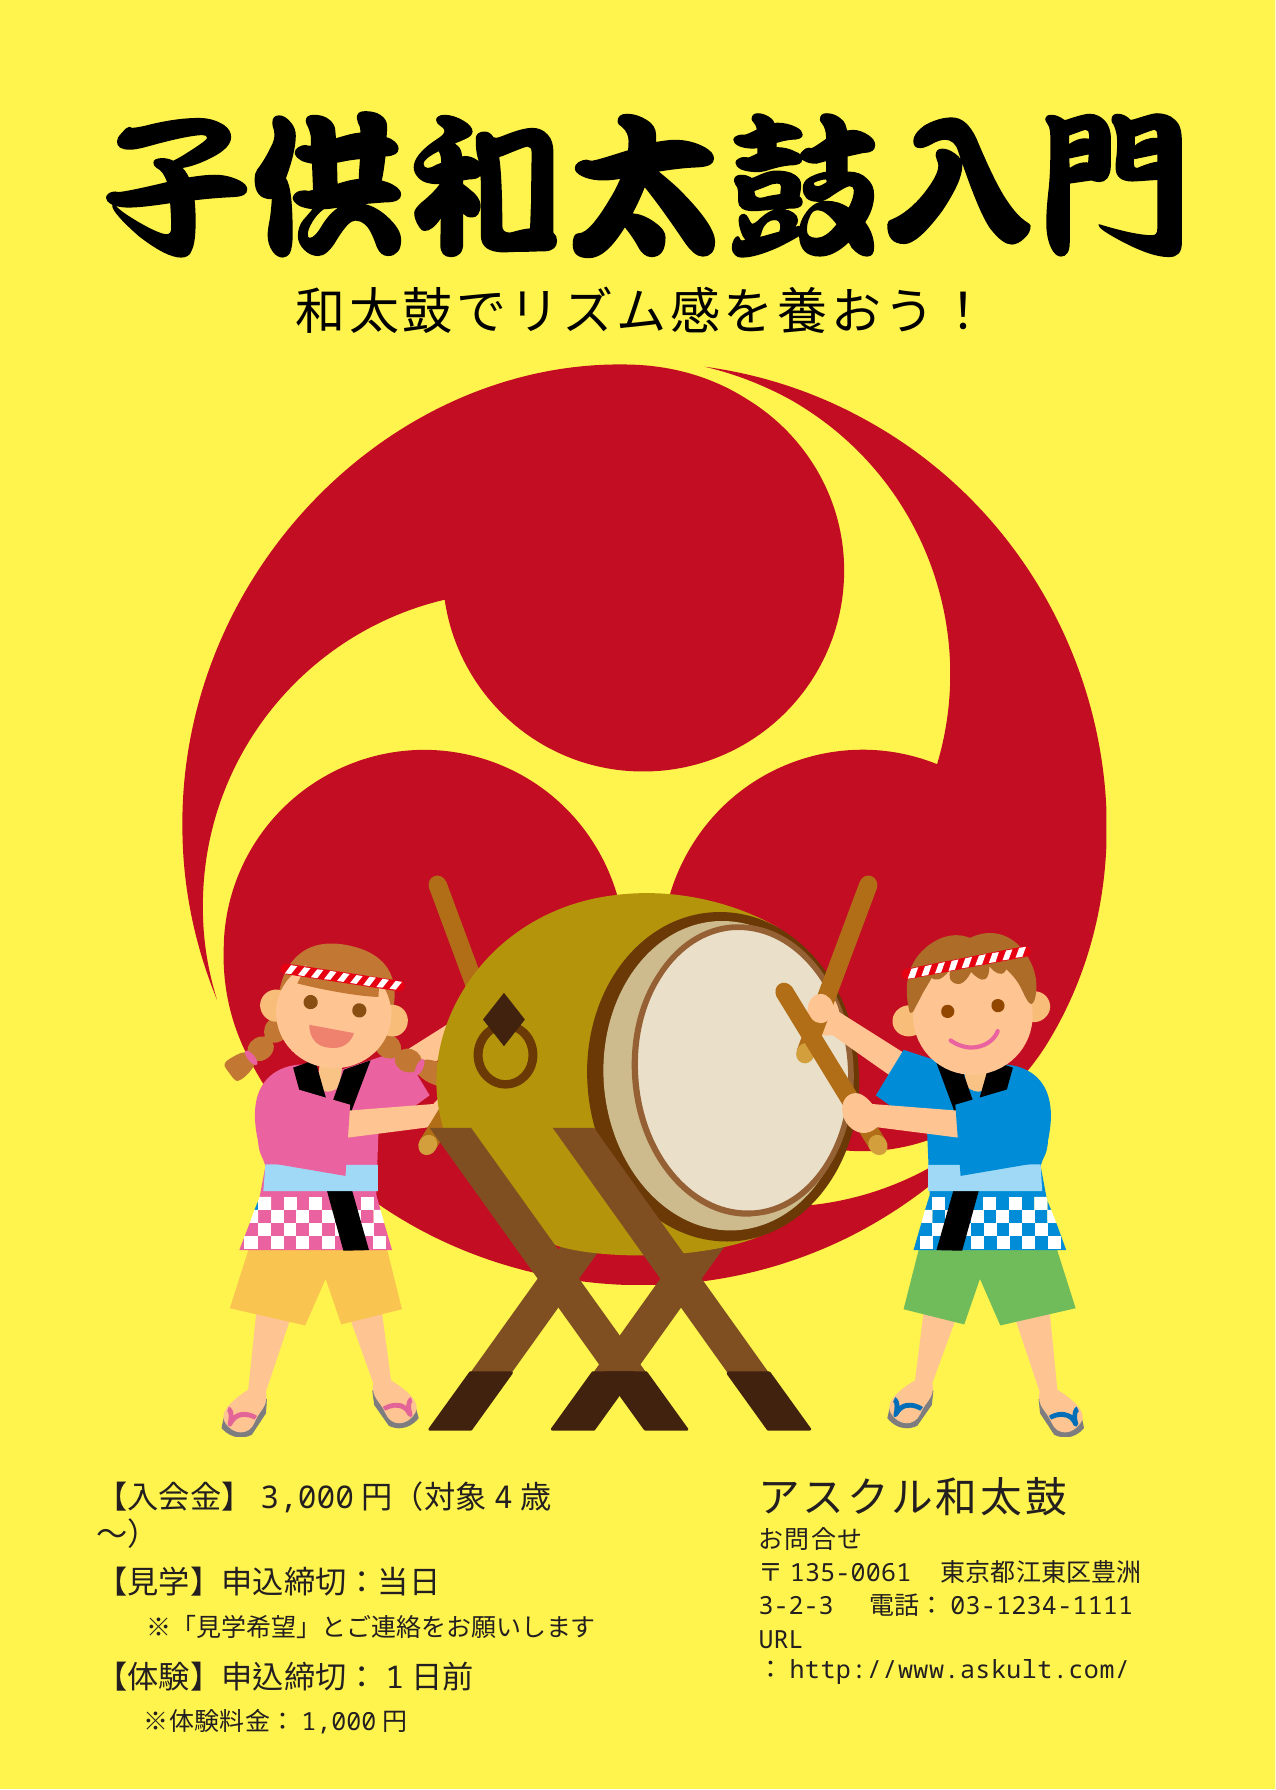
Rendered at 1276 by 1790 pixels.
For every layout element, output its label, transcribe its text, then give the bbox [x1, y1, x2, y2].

text_box 和太鼓でリズム感を養おう！ [276, 277, 1002, 340]
text_box 【入会金】3,000円（対象4歳～） 【見学】申込締切：当日 ※「見学希望」とご連絡をお願いします 【体験】申込締切：1日前 ※体験料金：1,000円 [94, 1464, 607, 1736]
text_box アスクル和太鼓 お問合せ 〒135-0061 東京都江東区豊洲3-2-3 電話：03-1234-1111 URL ：http://www.askult.com/ [756, 1464, 1172, 1684]
picture [181, 363, 1107, 1438]
picture [105, 111, 1183, 259]
